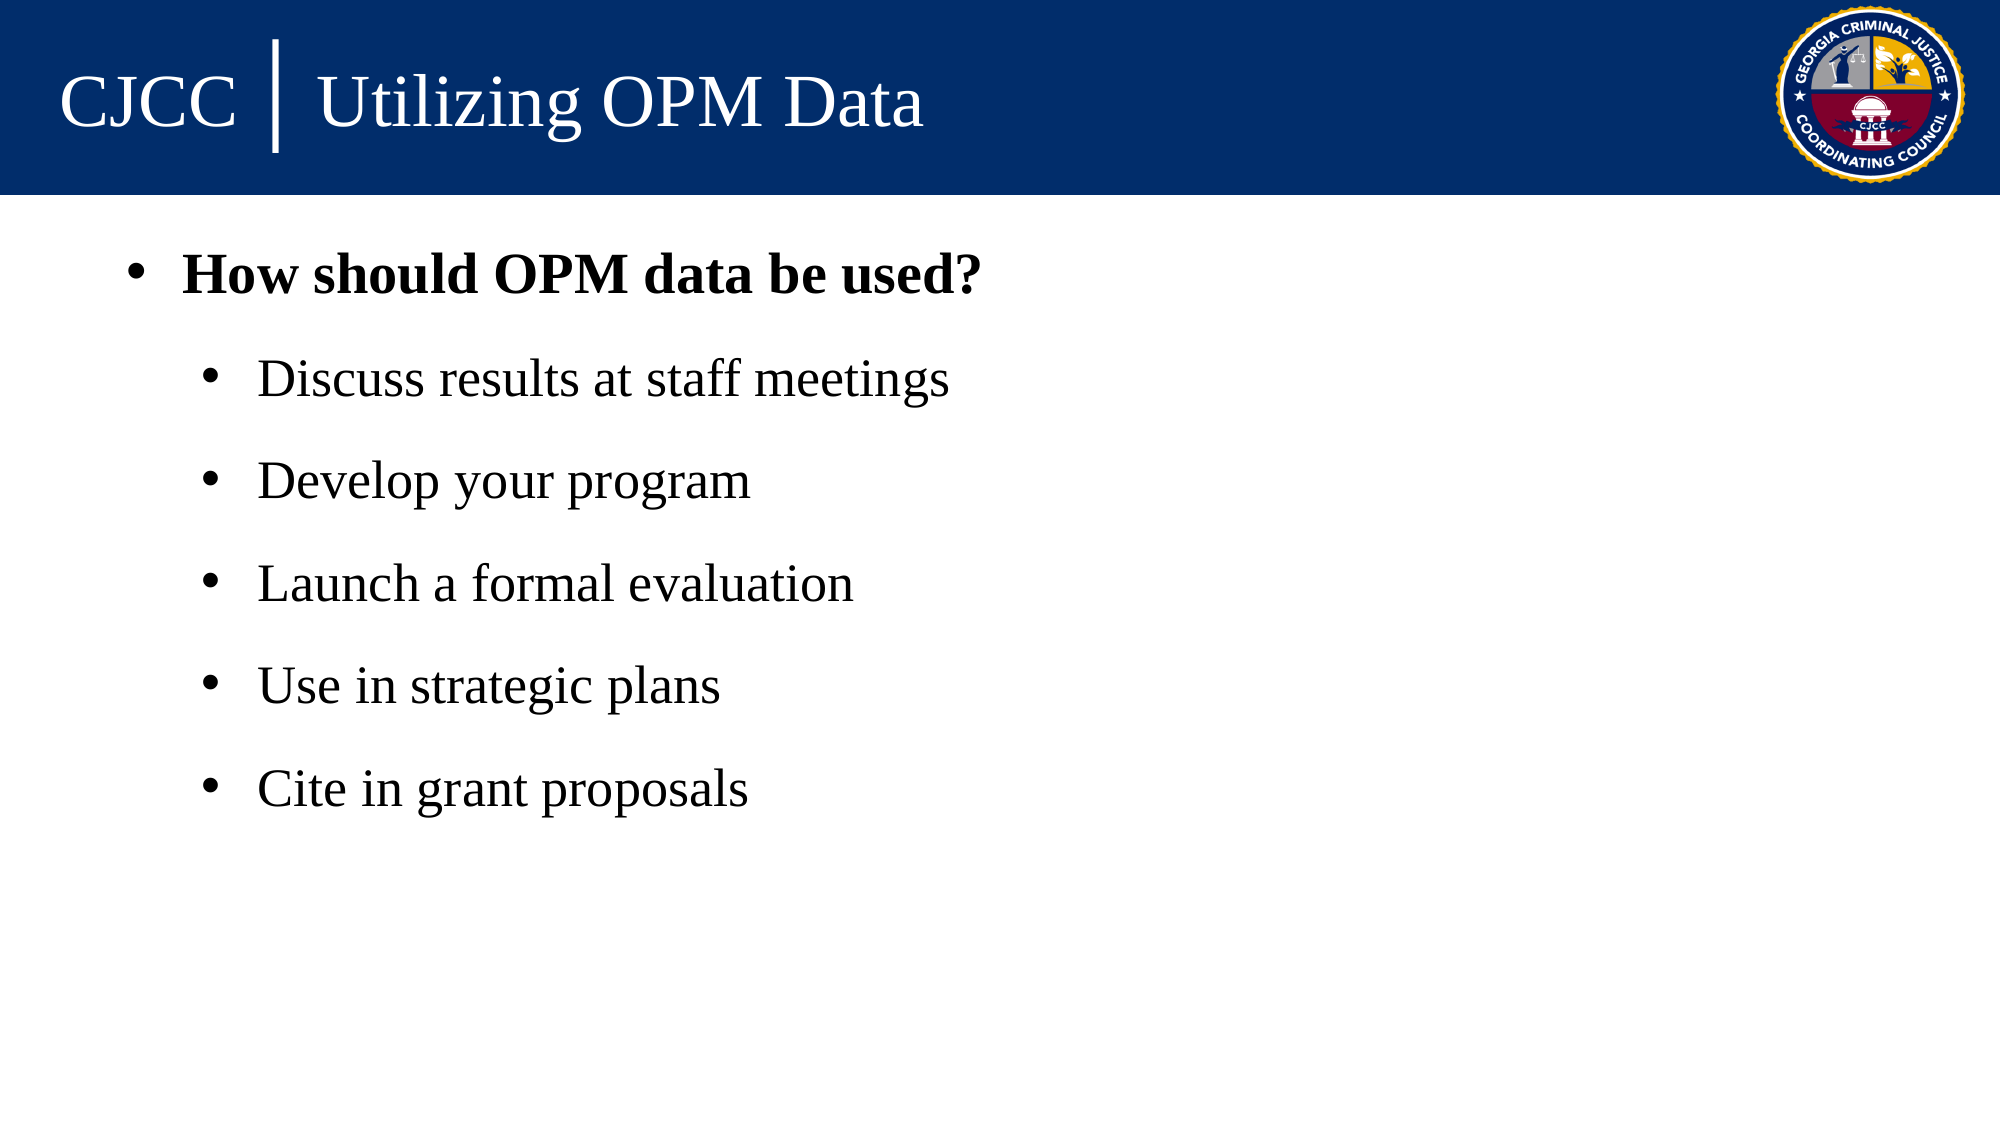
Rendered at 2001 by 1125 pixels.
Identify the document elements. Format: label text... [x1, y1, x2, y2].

text_box How should OPM data be used? Discuss results at staff meetings Develop your program Launch a formal evaluation Use in strategic plans Cite in grant proposals [111, 227, 1851, 895]
text_box CJCC | Utilizing OPM Data [44, 0, 1740, 194]
text_box [0, 0, 1740, 195]
picture [1740, 0, 2000, 195]
